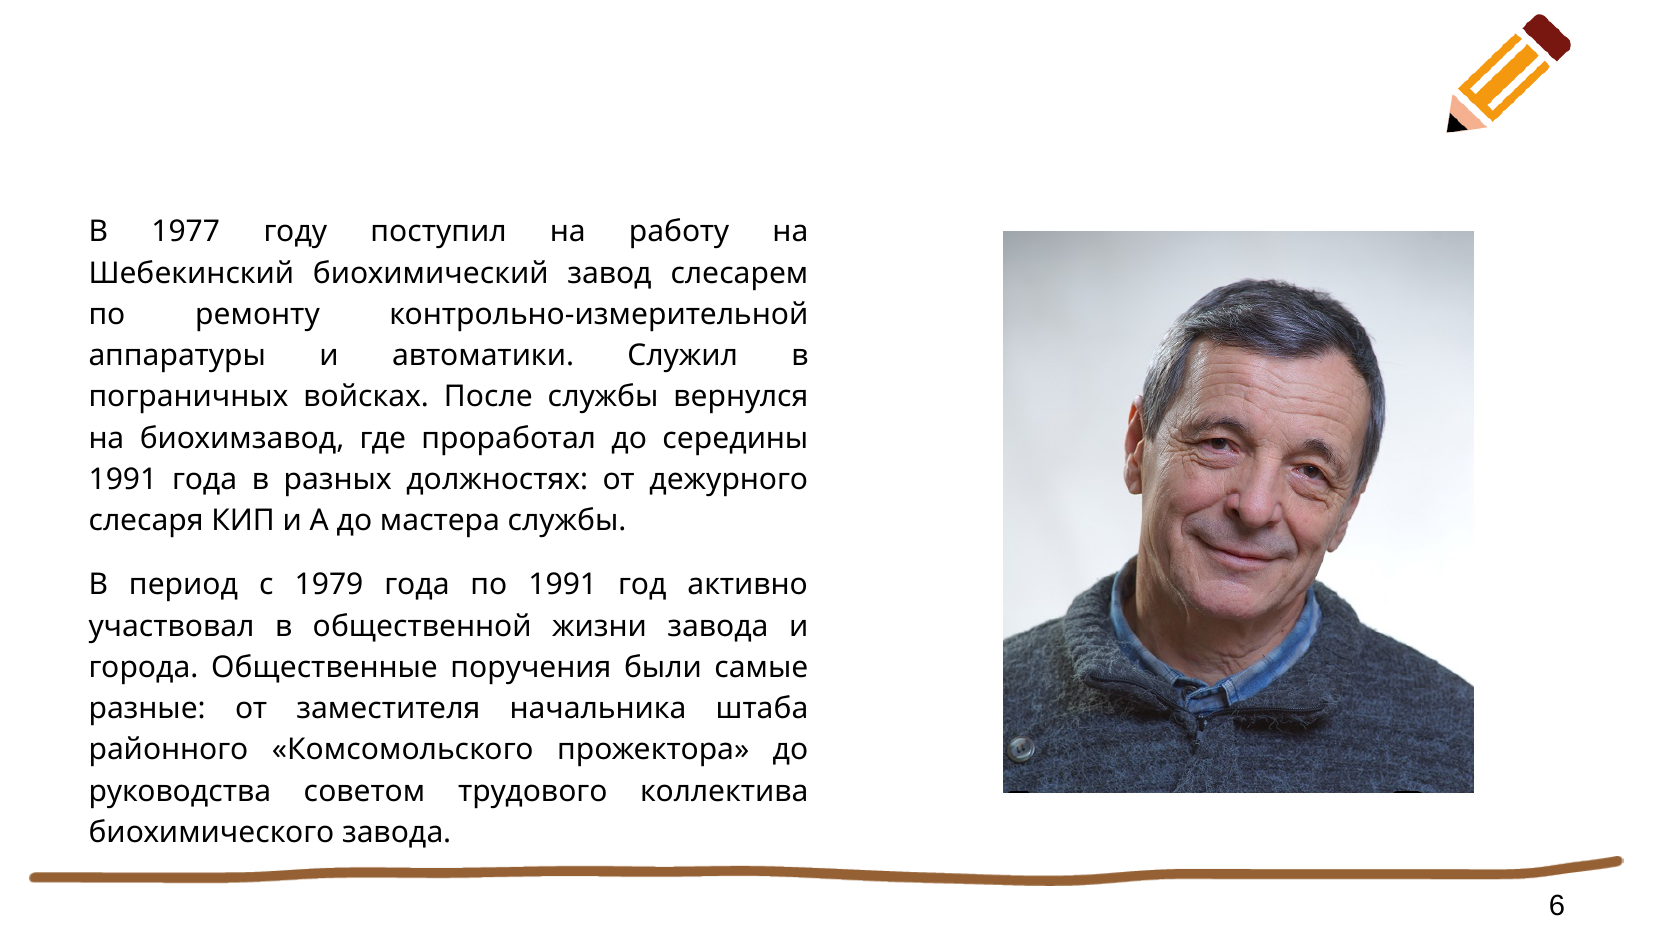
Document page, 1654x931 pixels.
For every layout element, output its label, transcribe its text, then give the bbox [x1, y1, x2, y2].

slide_number 6 [1181, 885, 1565, 931]
picture [1446, 14, 1571, 133]
picture [1003, 231, 1477, 798]
list В 1977 году поступил на работу на Шебекинский биохимический завод слесарем по ремонту контрольно-измерительной аппаратуры и автоматики. Служил в пограничных войсках. После службы вернулся на биохимзавод, где проработал до середины 1991 года в разных должностях: от дежурного слесаря КИП и А до мастера службы. В период с 1979 года по 1991 год активно участвовал в общественной жизни завода и города. Общественные поручения были самые разные: от заместителя начальника штаба районного «Комсомольского прожектора» до руководства советом трудового коллектива биохимического завода. [88, 206, 809, 857]
picture [29, 856, 1624, 886]
